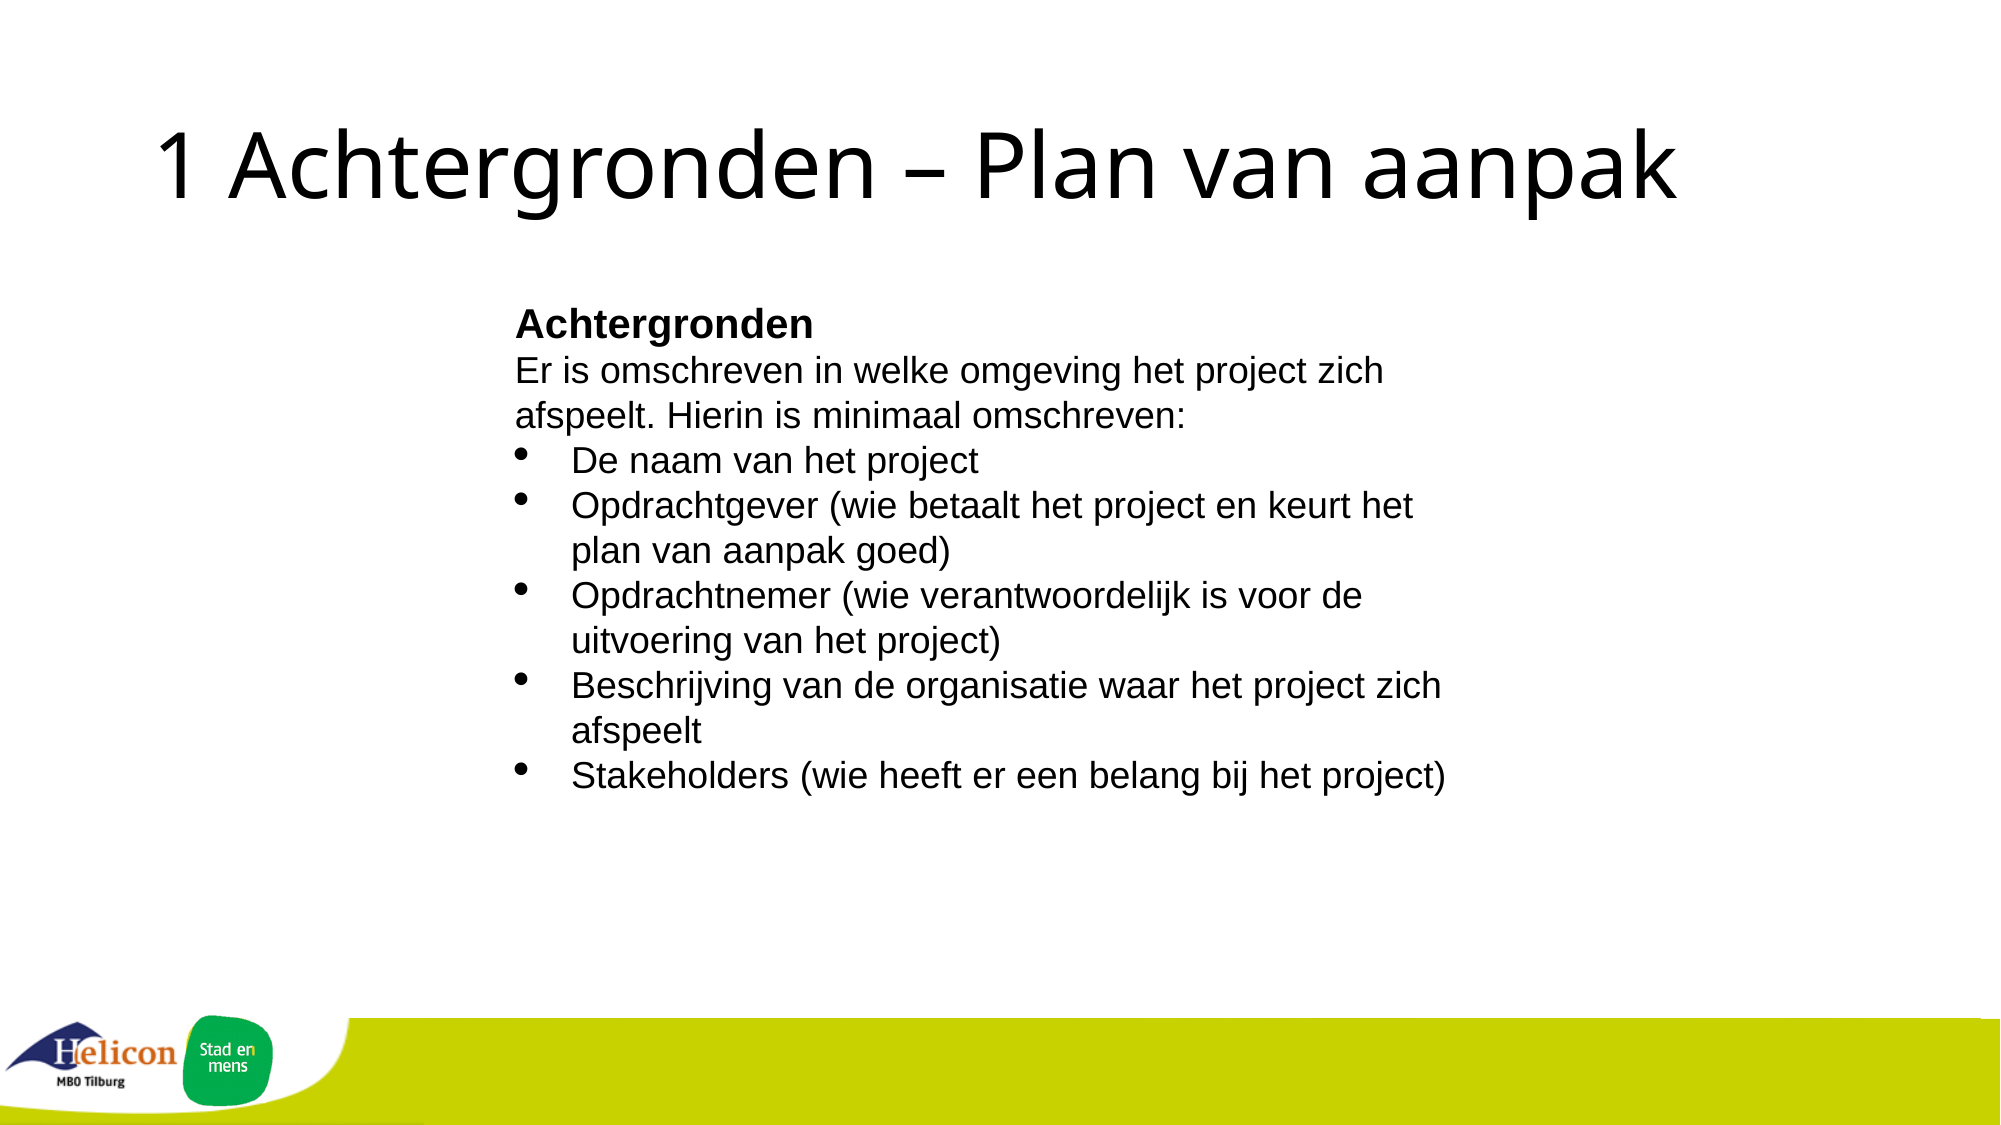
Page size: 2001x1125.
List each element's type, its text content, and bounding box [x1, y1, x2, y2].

picture [0, 1013, 424, 1125]
text_box Achtergronden Er is omschreven in welke omgeving het project zich afspeelt. Hierin is minimaal omschreven: De naam van het project Opdrachtgever (wie betaalt het project en keurt het plan van aanpak goed) Opdrachtnemer (wie verantwoordelijk is voor de uitvoering van het project) Beschrijving van de organisatie waar het project zich afspeelt Stakeholders (wie heeft er een belang bij het project) [500, 285, 1500, 804]
title 1 Achtergronden – Plan van aanpak [137, 59, 1863, 278]
